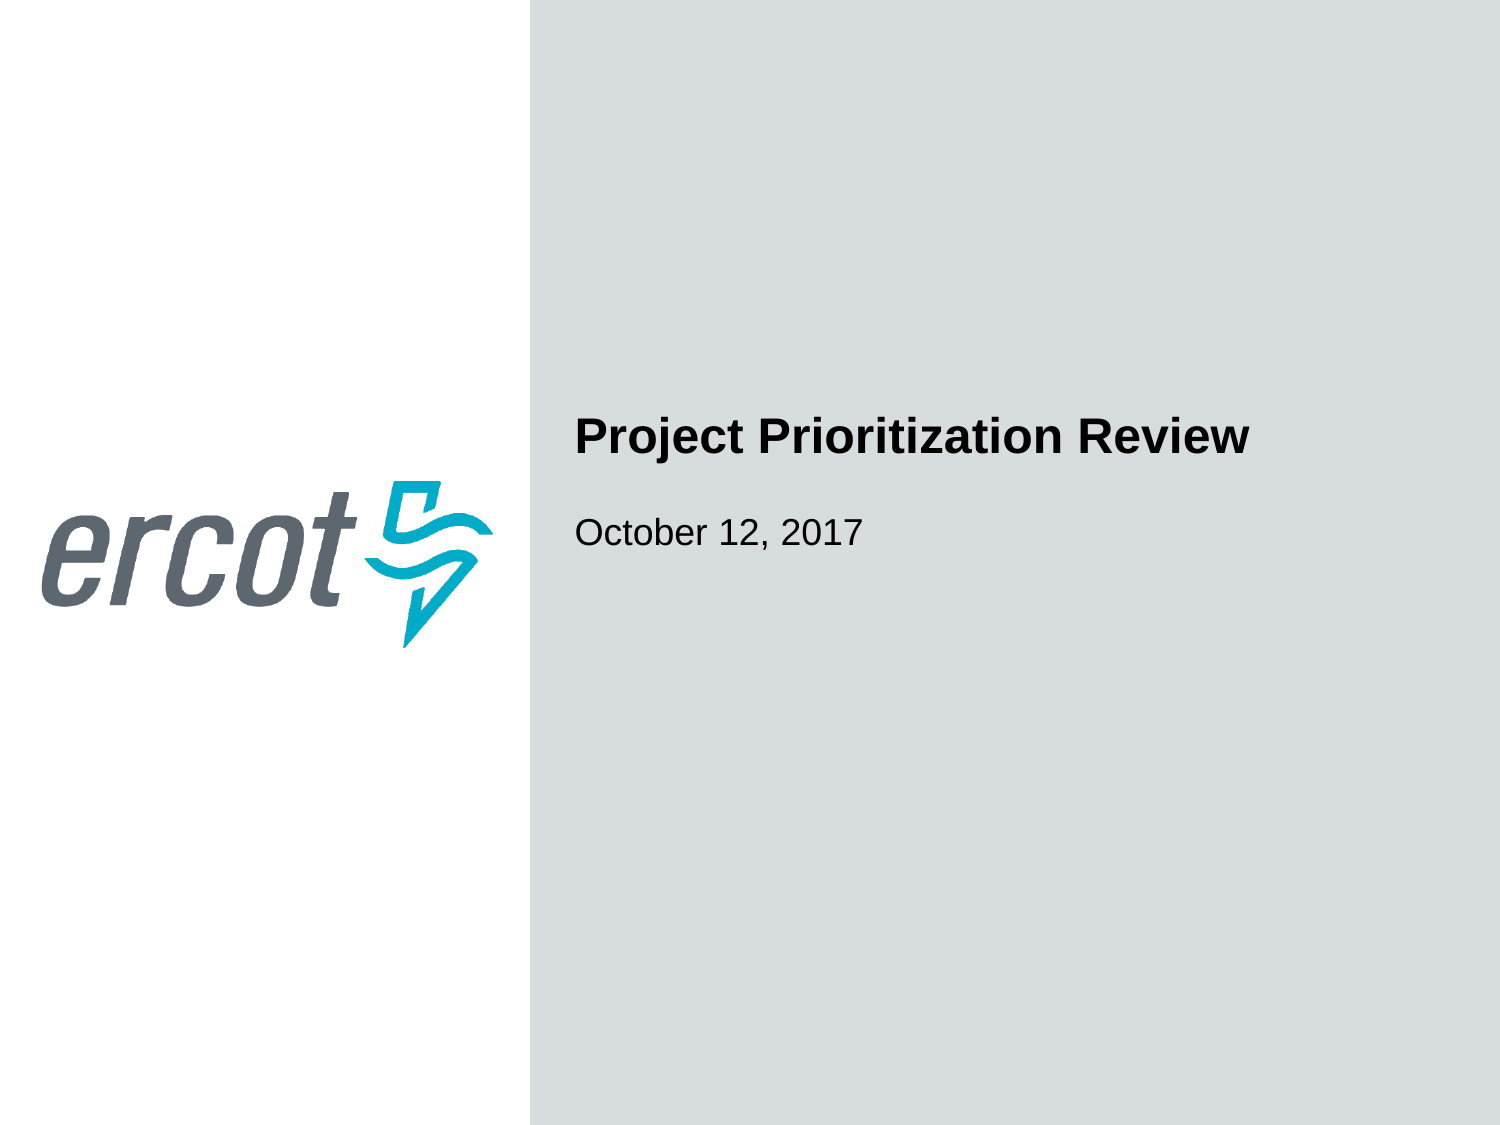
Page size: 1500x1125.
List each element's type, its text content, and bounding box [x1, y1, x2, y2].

picture [32, 471, 501, 654]
text_box Project Prioritization Review October 12, 2017 [559, 395, 1413, 561]
